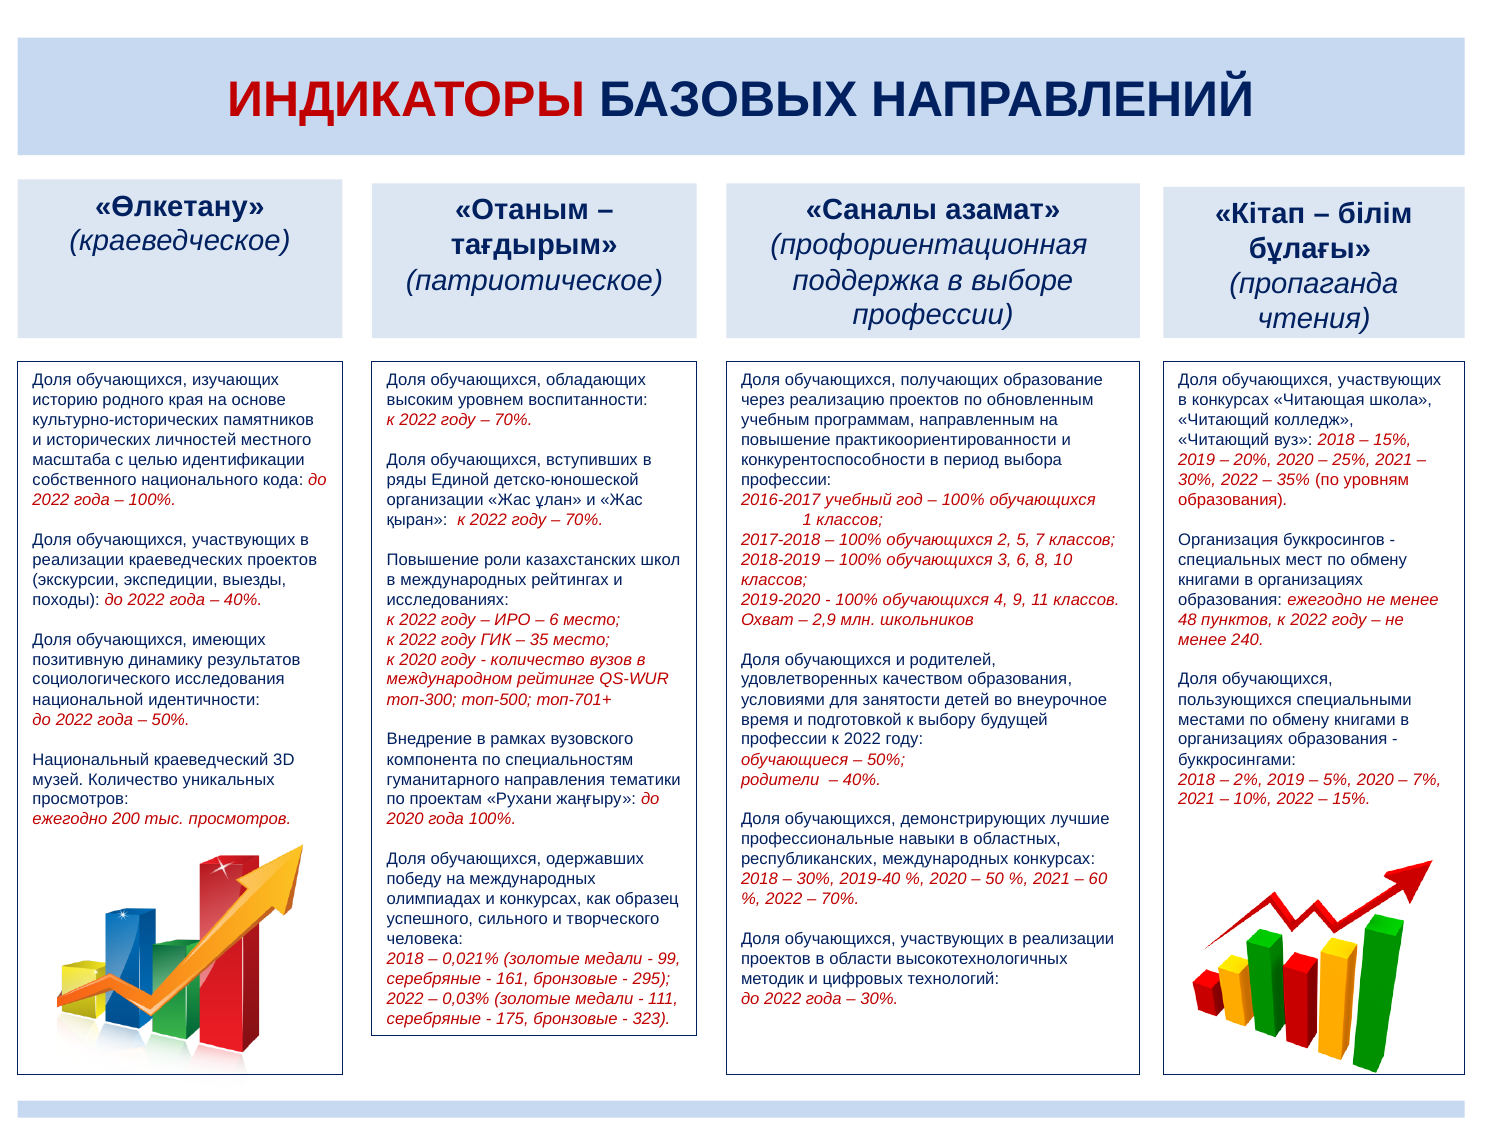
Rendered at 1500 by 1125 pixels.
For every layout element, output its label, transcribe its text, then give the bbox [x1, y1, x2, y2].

picture [1161, 851, 1465, 1083]
text_box «Саналы азамат» (профориентационная поддержка в выборе профессии) [724, 181, 1142, 340]
text_box Доля обучающихся, изучающих историю родного края на основе культурно-исторических памятников и исторических личностей местного масштаба с целью идентификации собственного национального кода: до 2022 года – 100%. Доля обучающихся, участвующих в реализации краеведческих проектов (экскурсии, экспедиции, выезды, походы): до 2022 года – 40%. Доля обучающихся, имеющих позитивную динамику результатов социологического исследования национальной идентичности: до 2022 года – 50%. Национальный краеведческий 3D музей. Количество уникальных просмотров: ежегодно 200 тыс. просмотров. [17, 361, 343, 1075]
text_box «Өлкетану» (краеведческое) [16, 177, 344, 340]
text_box [16, 1099, 1467, 1120]
text_box Доля обучающихся, получающих образование через реализацию проектов по обновленным учебным программам, направленным на повышение практикоориентированности и конкурентоспособности в период выбора профессии: 2016-2017 учебный год – 100% обучающихся 1 классов; 2017-2018 – 100% обучающихся 2, 5, 7 классов; 2018-2019 – 100% обучающихся 3, 6, 8, 10 классов; 2019-2020 - 100% обучающихся 4, 9, 11 классов. Охват – 2,9 млн. школьников Доля обучающихся и родителей, удовлетворенных качеством образования, условиями для занятости детей во внеурочное время и подготовкой к выбору будущей профессии к 2022 году: обучающиеся – 50%; родители – 40%. Доля обучающихся, демонстрирующих лучшие профессиональные навыки в областных, республиканских, международных конкурсах: 2018 – 30%, 2019-40 %, 2020 – 50 %, 2021 – 60 %, 2022 – 70%. Доля обучающихся, участвующих в реализации проектов в области высокотехнологичных методик и цифровых технологий: до 2022 года – 30%. [726, 361, 1140, 1075]
text_box «Отаным – тағдырым» (патриотическое) [370, 181, 699, 340]
text_box Доля обучающихся, участвующих в конкурсах «Читающая школа», «Читающий колледж», «Читающий вуз»: 2018 – 15%, 2019 – 20%, 2020 – 25%, 2021 – 30%, 2022 – 35% (по уровням образования). Организация буккросингов - специальных мест по обмену книгами в организациях образования: ежегодно не менее 48 пунктов, к 2022 году – не менее 240. Доля обучающихся, пользующихся специальными местами по обмену книгами в организациях образования - буккросингами: 2018 – 2%, 2019 – 5%, 2020 – 7%, 2021 – 10%, 2022 – 15%. [1163, 361, 1465, 851]
text_box «Кітап – білім бұлағы» (пропаганда чтения) [1161, 185, 1467, 340]
text_box Доля обучающихся, обладающих высоким уровнем воспитанности: к 2022 году – 70%. Доля обучающихся, вступивших в ряды Единой детско-юношеской организации «Жас ұлан» и «Жас қыран»: к 2022 году – 70%. Повышение роли казахстанских школ в международных рейтингах и исследованиях: к 2022 году – ИРО – 6 место; к 2022 году ГИК – 35 место; к 2020 году - количество вузов в международном рейтинге QS-WUR топ-300; топ-500; топ-701+ Внедрение в рамках вузовского компонента по специальностям гуманитарного направления тематики по проектам «Рухани жаңғыру»: до 2020 года 100%. Доля обучающихся, одержавших победу на международных олимпиадах и конкурсах, как образец успешного, сильного и творческого человека: 2018 – 0,021% (золотые медали - 99, серебряные - 161, бронзовые - 295); 2022 – 0,03% (золотые медали - 111, серебряные - 175, бронзовые - 323). [371, 361, 697, 1036]
picture [57, 844, 303, 1101]
text_box ИНДИКАТОРЫ БАЗОВЫХ НАПРАВЛЕНИЙ [16, 36, 1467, 157]
